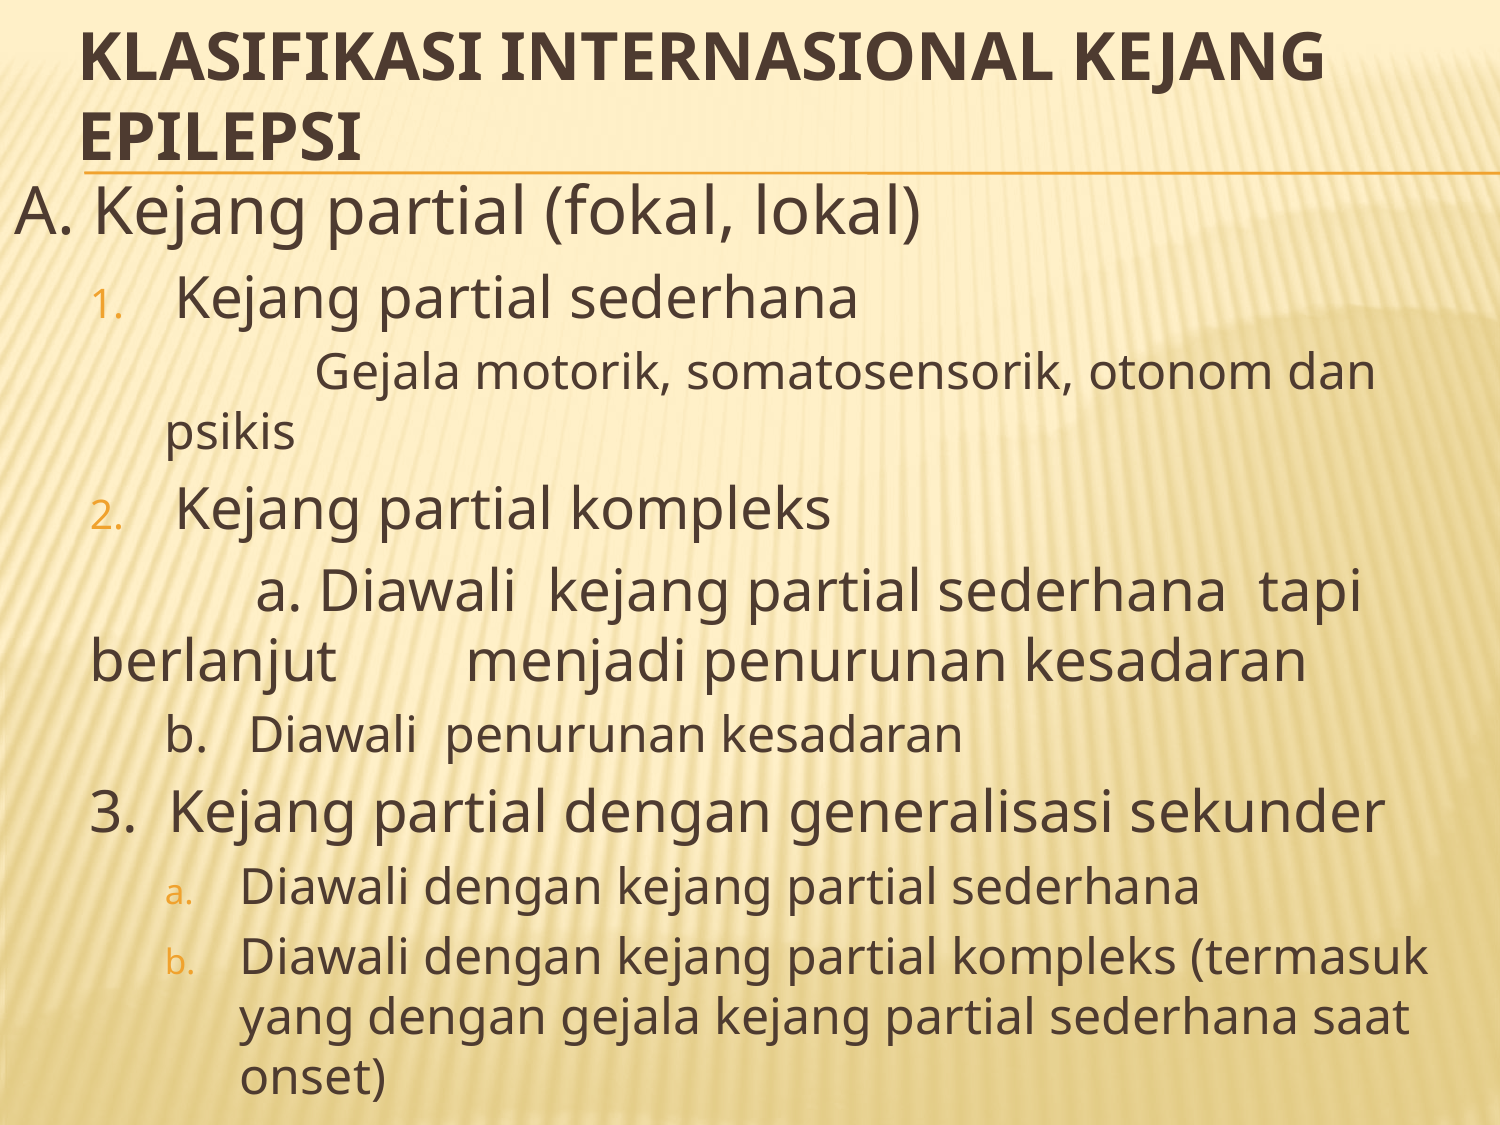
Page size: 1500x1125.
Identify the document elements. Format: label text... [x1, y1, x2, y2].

title KLASIFIKASI INTERNASIONAL KEJANG EPILEPSI [62, 0, 1413, 160]
list A. Kejang partial (fokal, lokal) Kejang partial sederhana Gejala motorik, somatosensorik, otonom dan psikis Kejang partial kompleks a. Diawali kejang partial sederhana tapi berlanjut menjadi penurunan kesadaran b. Diawali penurunan kesadaran 3. Kejang partial dengan generalisasi sekunder Diawali dengan kejang partial sederhana Diawali dengan kejang partial kompleks (termasuk yang dengan gejala kejang partial sederhana saat onset) [0, 160, 1500, 1125]
